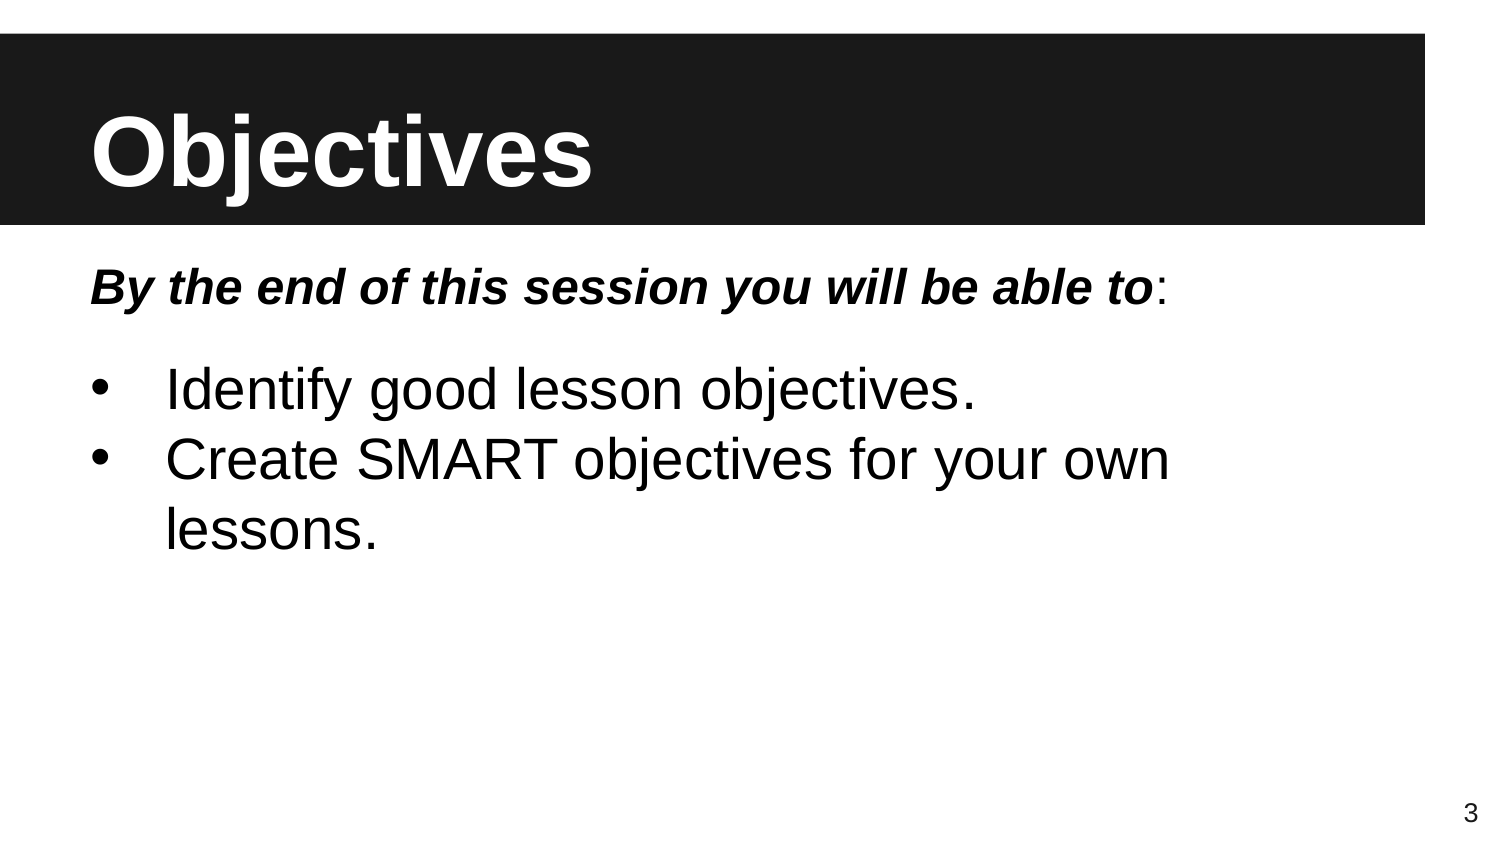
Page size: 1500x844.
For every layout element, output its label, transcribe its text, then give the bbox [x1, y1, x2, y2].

text_box Identify good lesson objectives. Create SMART objectives for your own lessons. [74, 343, 1381, 642]
title Objectives [75, 33, 1425, 221]
list By the end of this session you will be able to: [75, 239, 1425, 808]
slide_number 3 [1403, 779, 1494, 844]
